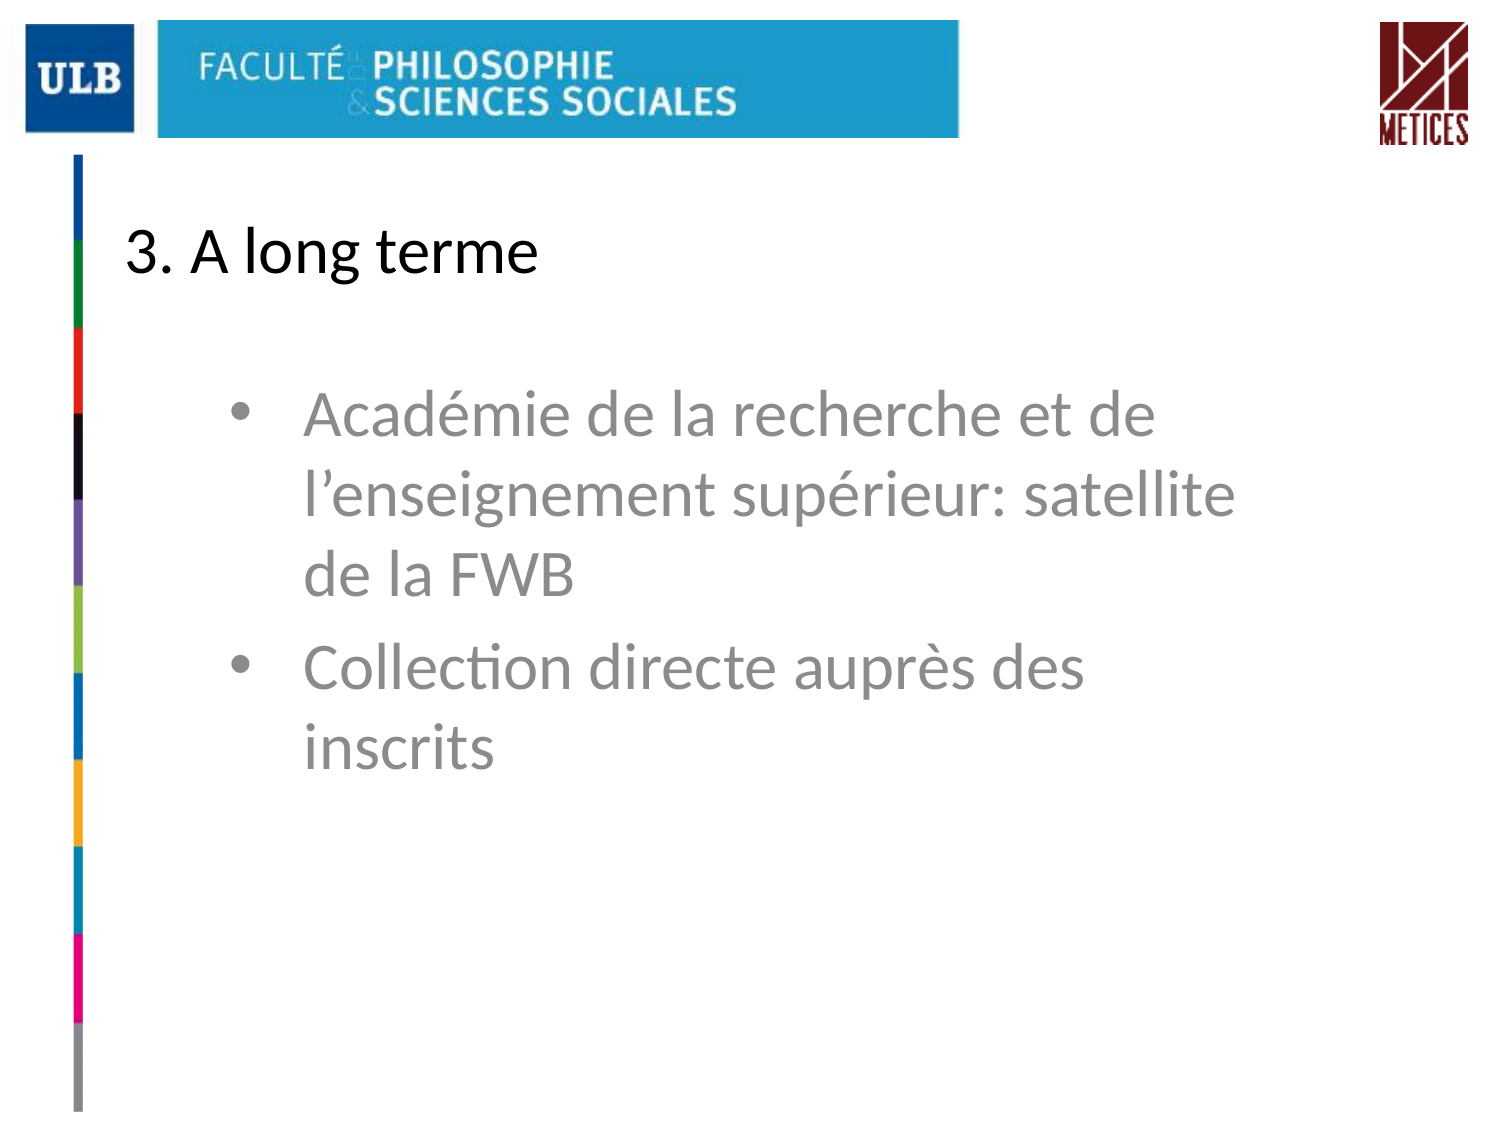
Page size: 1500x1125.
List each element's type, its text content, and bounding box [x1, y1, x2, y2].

subtitle Académie de la recherche et de l’enseignement supérieur: satellite de la FWB Collection directe auprès des inscrits [213, 362, 1264, 1087]
title 3. A long terme [109, 155, 1317, 339]
picture [74, 155, 82, 238]
picture [7, 19, 976, 143]
picture [1380, 21, 1468, 145]
picture [74, 241, 82, 740]
picture [74, 933, 82, 1111]
picture [74, 744, 82, 847]
